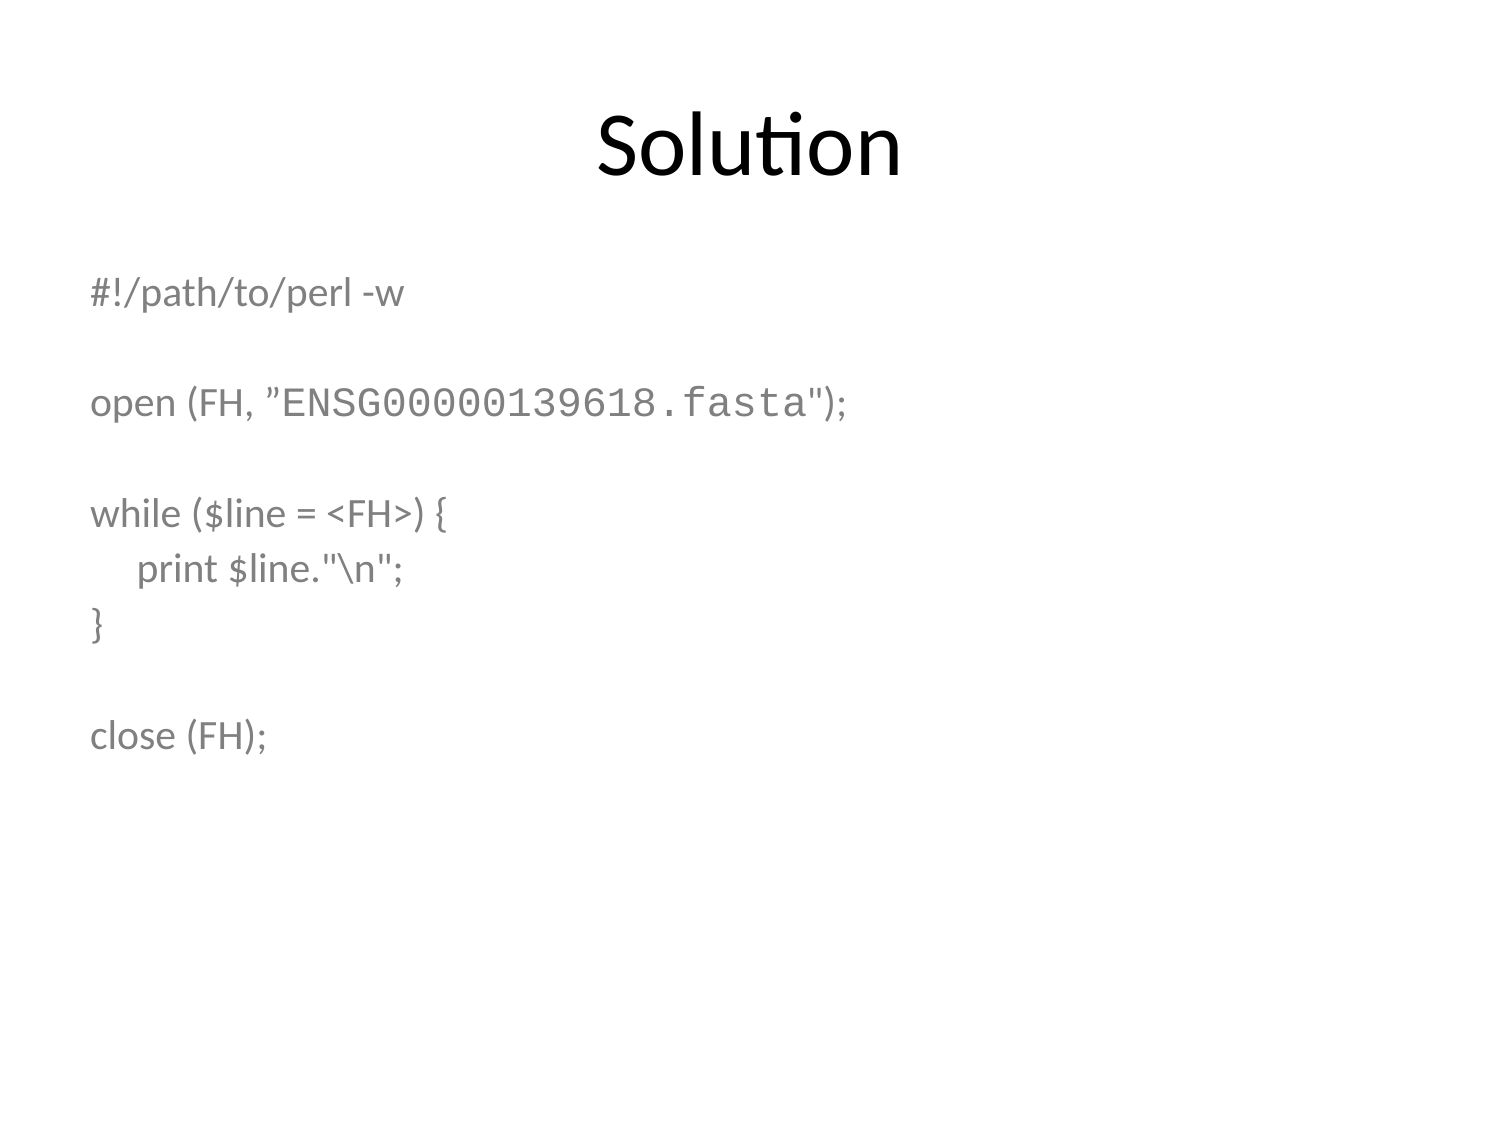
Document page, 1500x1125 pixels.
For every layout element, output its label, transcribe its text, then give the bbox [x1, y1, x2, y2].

list #!/path/to/perl -w open (FH, ”ENSG00000139618.fasta"); while ($line = <FH>) { print $line."\n"; } close (FH); [75, 262, 1425, 1005]
title Solution [75, 45, 1425, 233]
